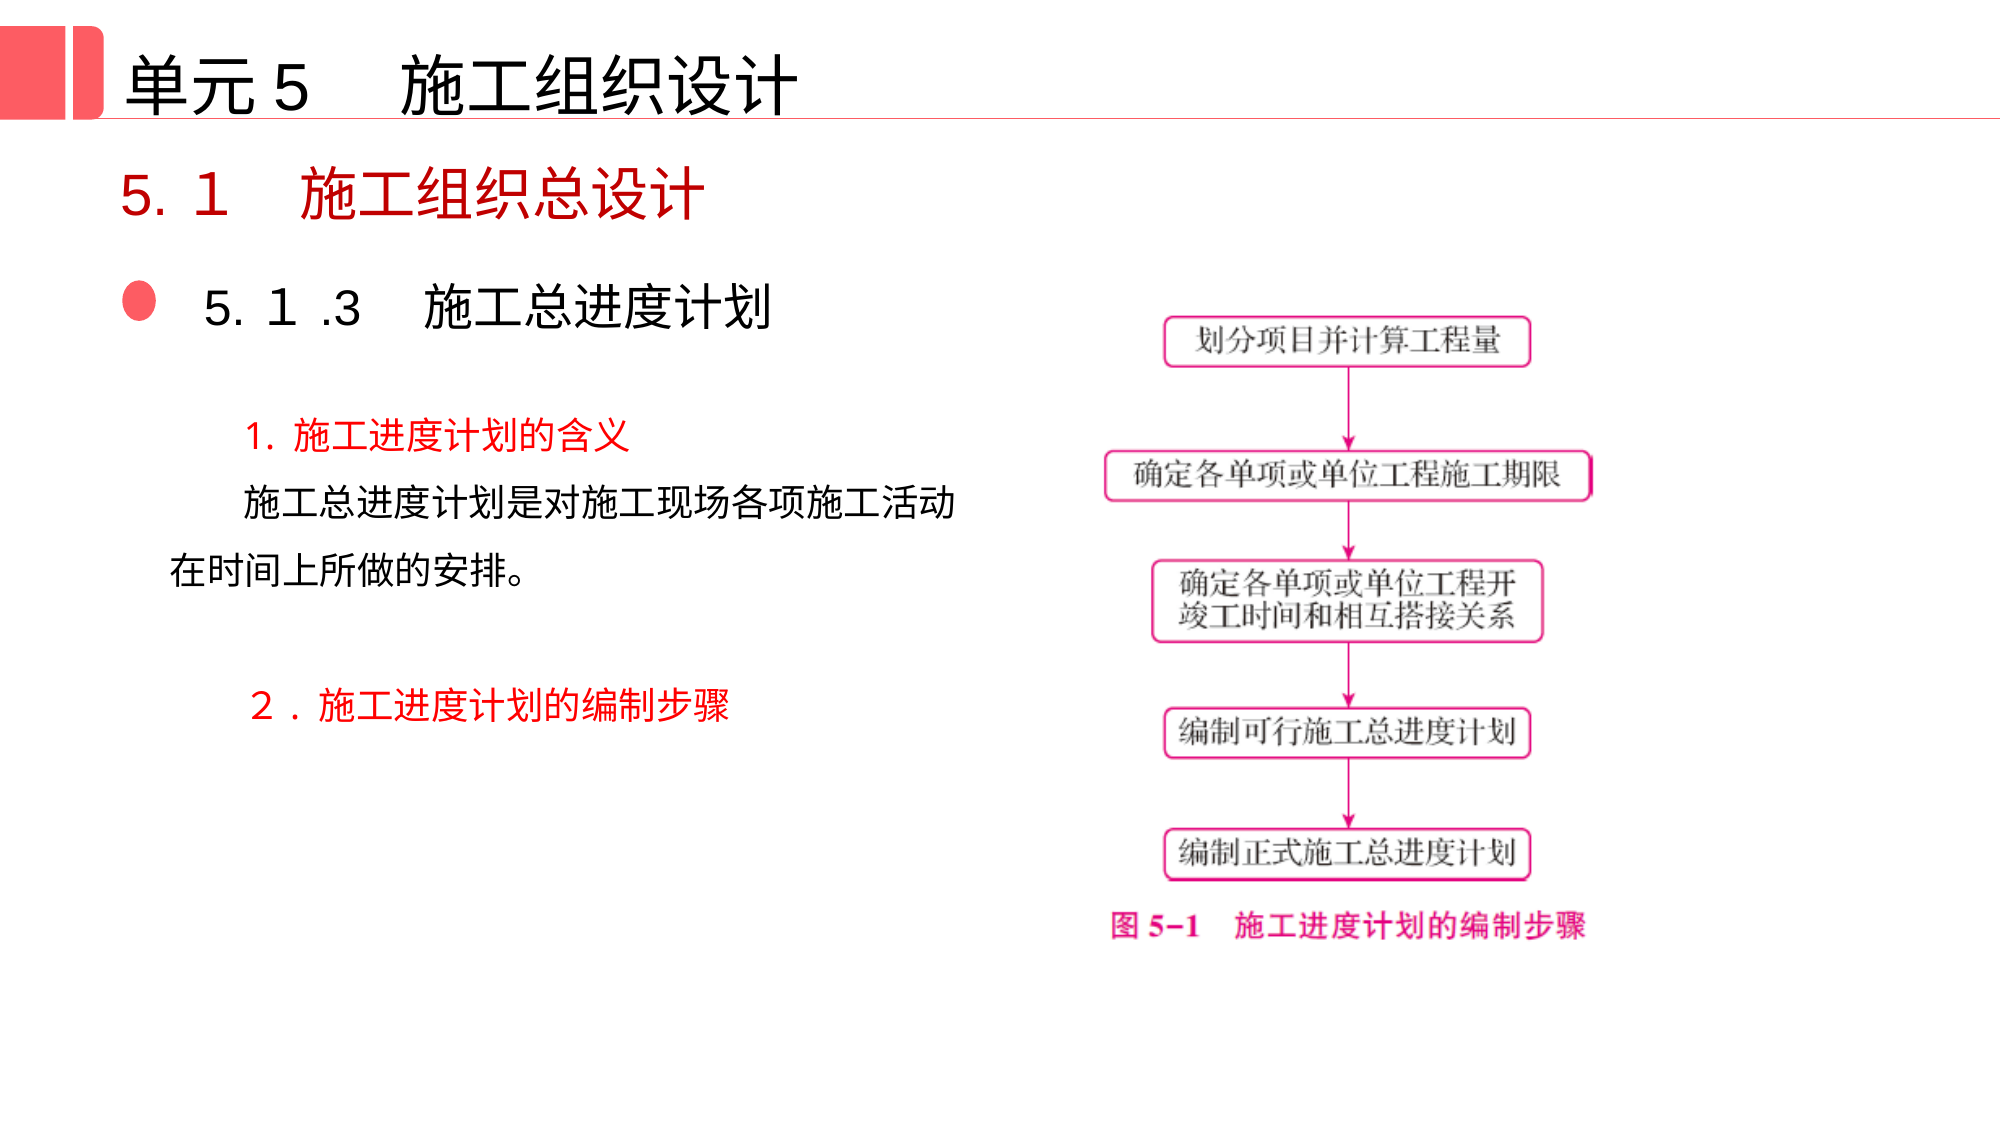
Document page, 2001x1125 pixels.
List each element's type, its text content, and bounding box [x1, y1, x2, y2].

text_box 5.１.3 施工总进度计划 [189, 268, 1177, 344]
picture [1072, 295, 1629, 962]
text_box 5.１ 施工组织总设计 [105, 149, 722, 235]
text_box 1. 施工进度计划的含义 施工总进度计划是对施工现场各项施工活动在时间上所做的安排。 ２. 施工进度计划的编制步骤 [154, 381, 985, 802]
text_box [122, 280, 156, 321]
list 单元5 施工组织设计 [108, 12, 1891, 248]
